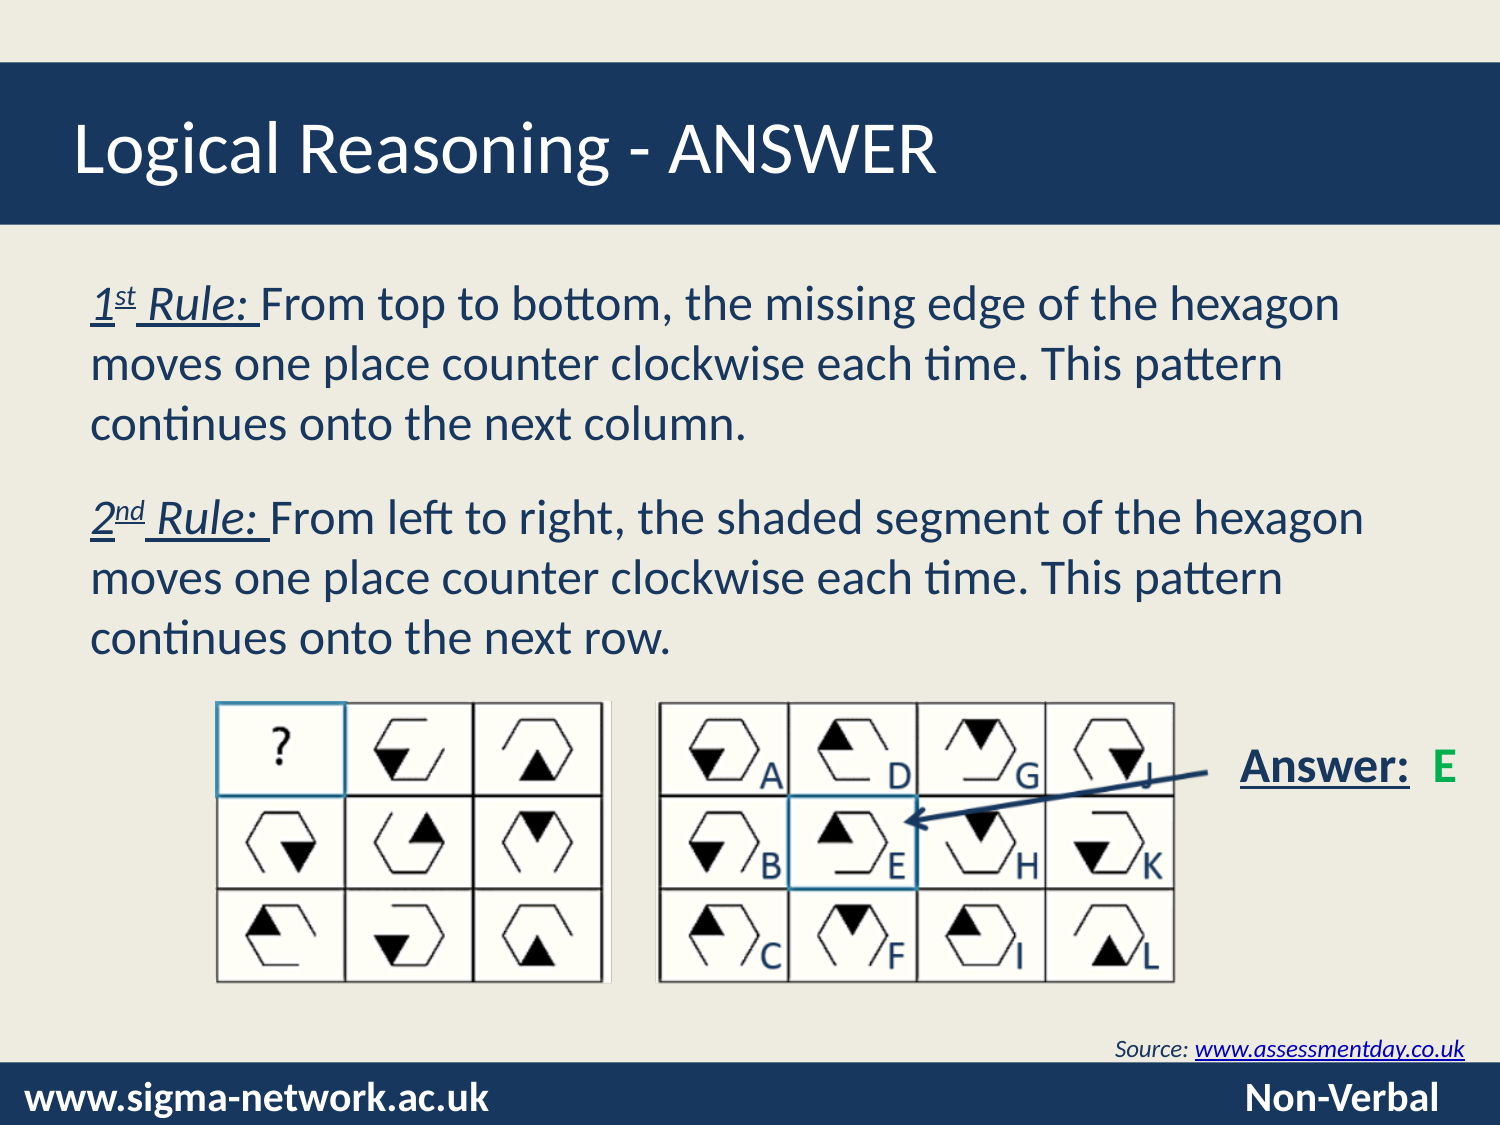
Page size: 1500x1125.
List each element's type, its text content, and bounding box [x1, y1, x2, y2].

list 1st Rule: From top to bottom, the missing edge of the hexagon moves one place counter clockwise each time. This pattern continues onto the next column. 2nd Rule: From left to right, the shaded segment of the hexagon moves one place counter clockwise each time. This pattern continues onto the next row. [75, 262, 1425, 700]
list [214, 700, 1285, 1039]
title Logical Reasoning - ANSWER [0, 62, 1500, 225]
text_box Answer: E [1290, 725, 1500, 801]
list Source: www.assessmentday.co.uk [1100, 1025, 1488, 1063]
